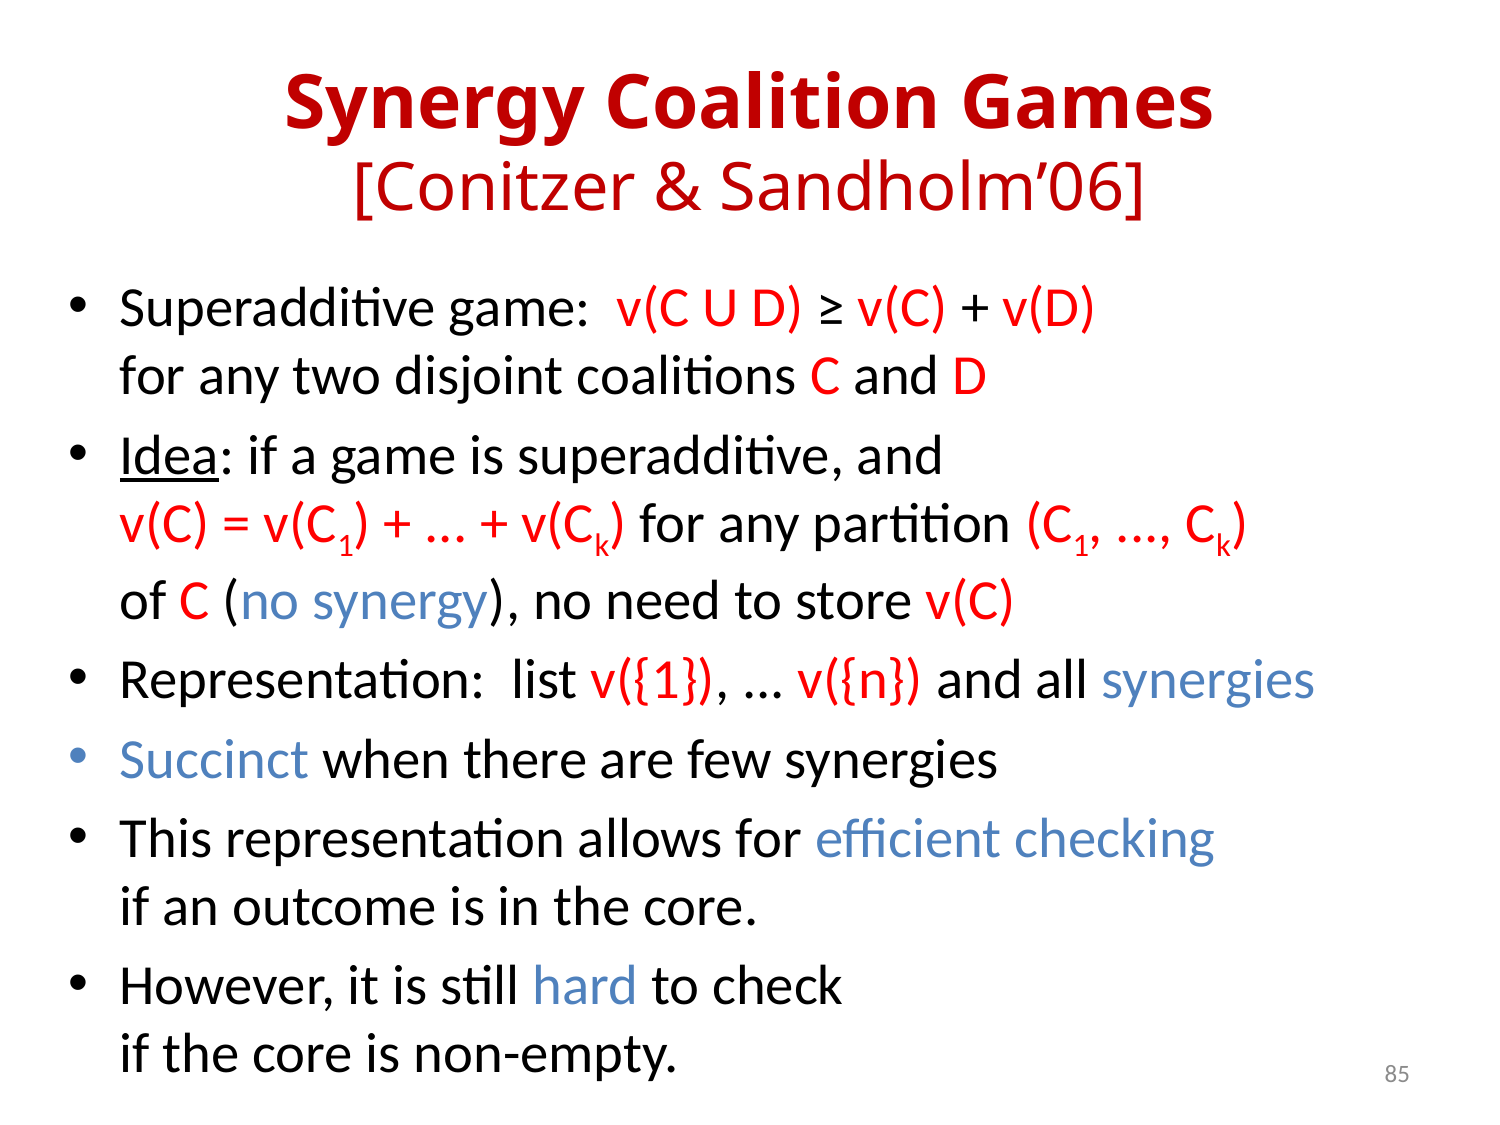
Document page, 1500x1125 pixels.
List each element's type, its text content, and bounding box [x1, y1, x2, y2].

slide_number 85 [1074, 1042, 1425, 1103]
list Superadditive game: v(C U D) ≥ v(C) + v(D) for any two disjoint coalitions C and D Idea: if a game is superadditive, and v(C) = v(C1) + ... + v(Ck) for any partition (C1, ..., Ck) of C (no synergy), no need to store v(C) Representation: list v({1}), ... v({n}) and all synergies Succinct when there are few synergies This representation allows for efficient checking if an outcome is in the core. However, it is still hard to check if the core is non-empty. [53, 262, 1471, 1094]
title Synergy Coalition Games [Conitzer & Sandholm’06] [75, 45, 1425, 233]
